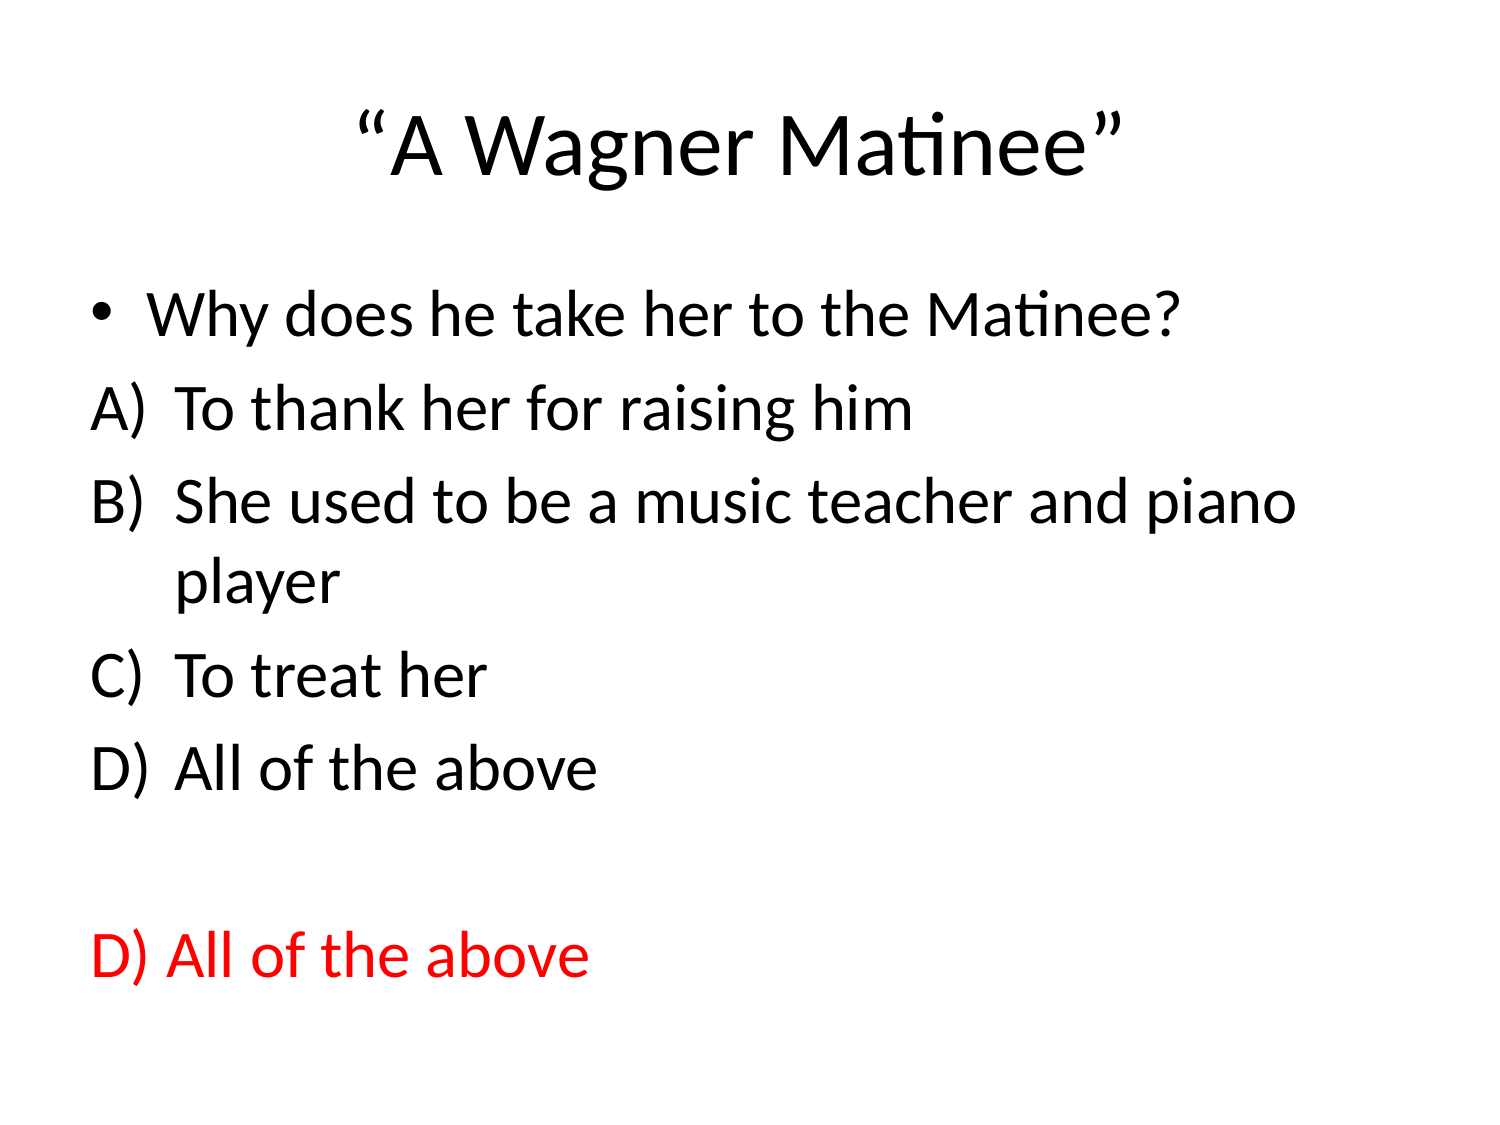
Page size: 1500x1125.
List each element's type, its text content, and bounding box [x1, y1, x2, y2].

list Why does he take her to the Matinee? To thank her for raising him She used to be a music teacher and piano player To treat her All of the above D) All of the above [75, 262, 1425, 1005]
title “A Wagner Matinee” [75, 45, 1425, 233]
